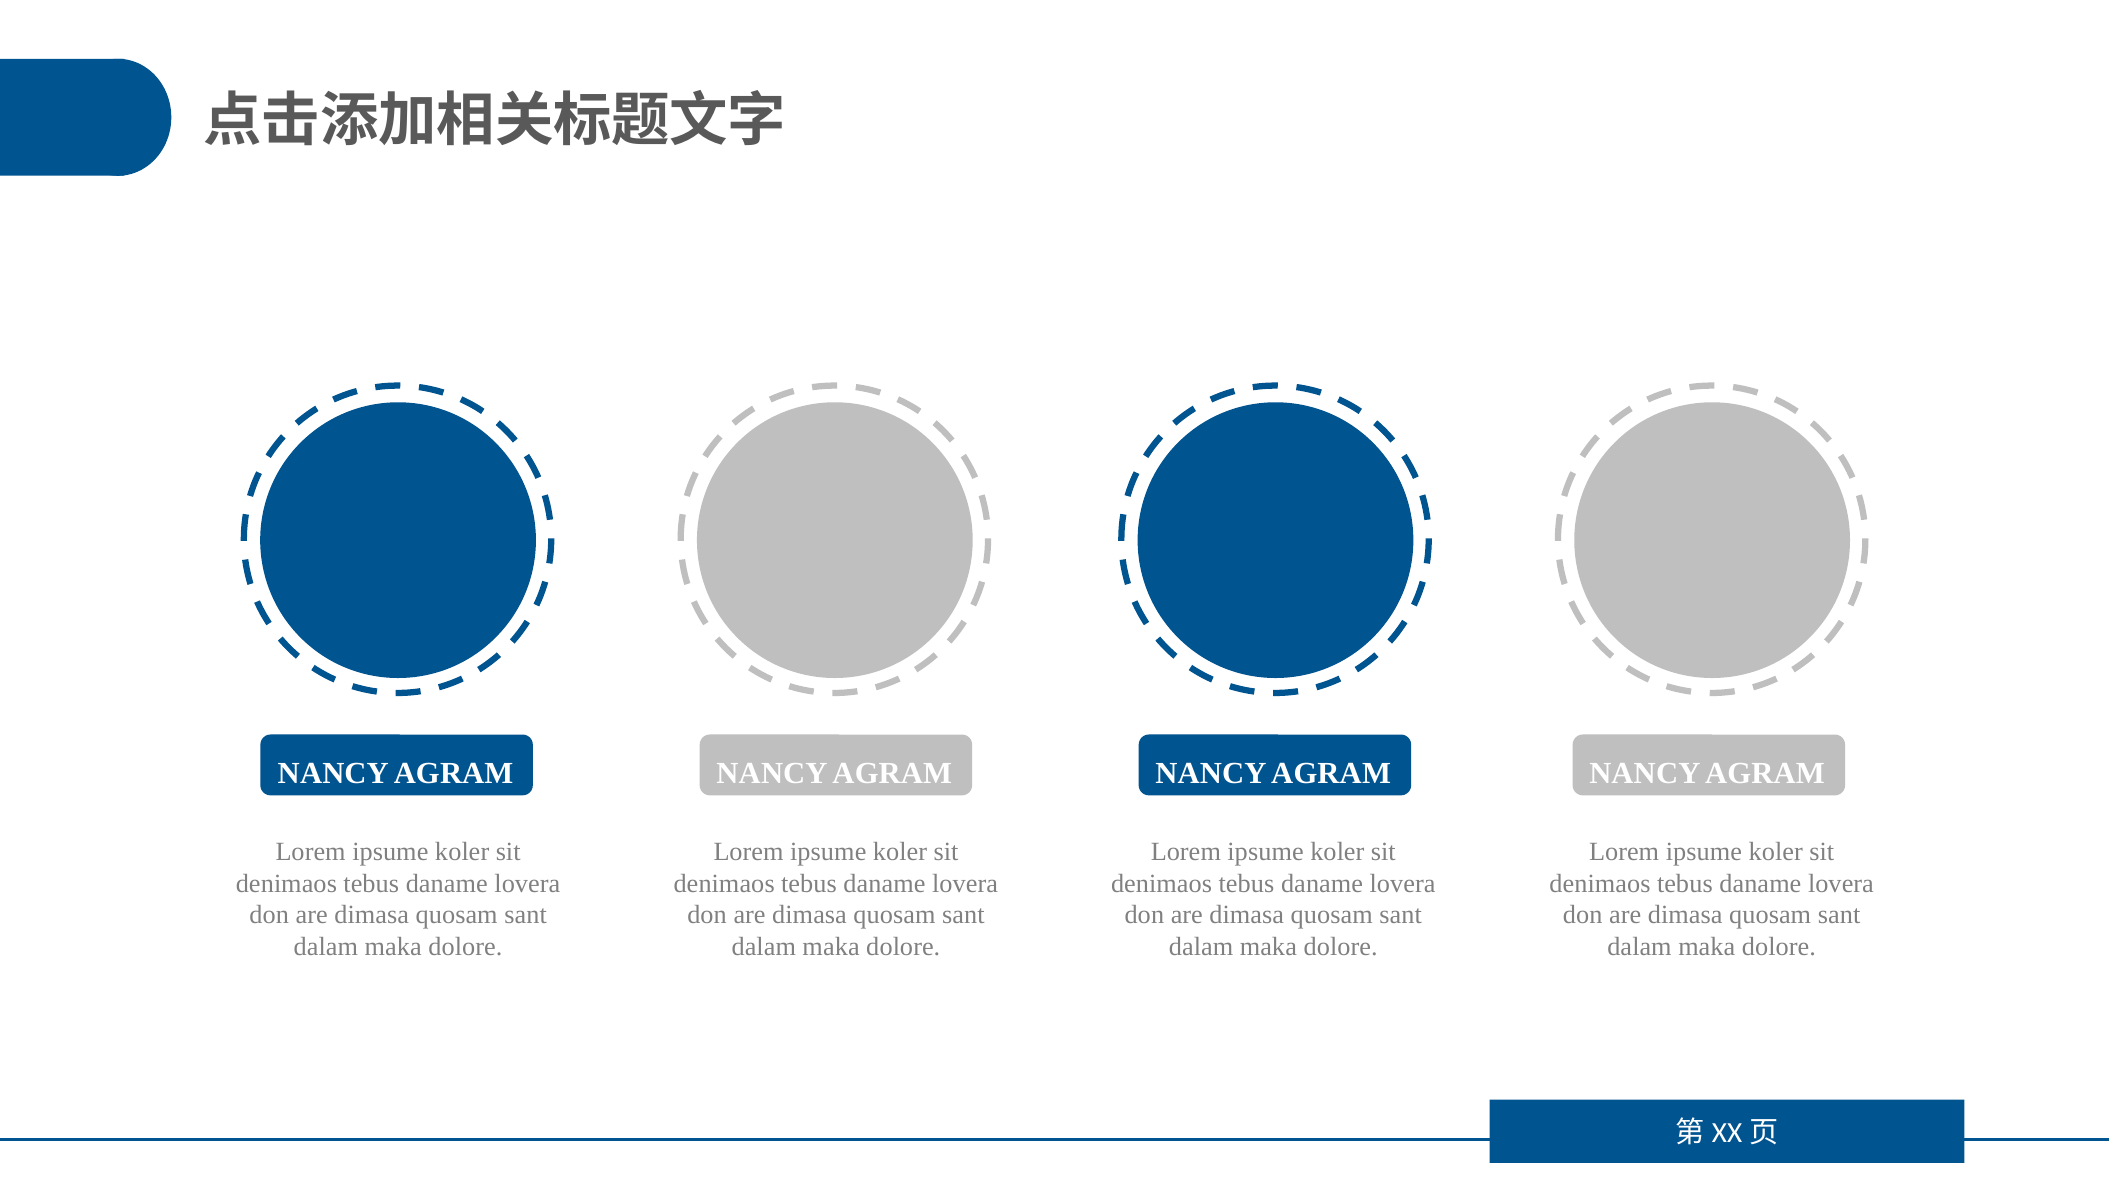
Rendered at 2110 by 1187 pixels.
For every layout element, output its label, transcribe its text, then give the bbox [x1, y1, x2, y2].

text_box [243, 385, 552, 693]
text_box 点击添加相关标题文字 [188, 74, 838, 160]
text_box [0, 58, 172, 176]
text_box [680, 385, 989, 693]
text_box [1138, 727, 1412, 796]
slide_number 第XX页 [1489, 1140, 1965, 1163]
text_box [699, 727, 973, 796]
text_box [1121, 385, 1429, 693]
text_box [208, 826, 1902, 970]
slide_number 第XX页 [1489, 1099, 1965, 1139]
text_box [1572, 727, 1846, 796]
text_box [260, 727, 533, 796]
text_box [1557, 385, 1866, 693]
